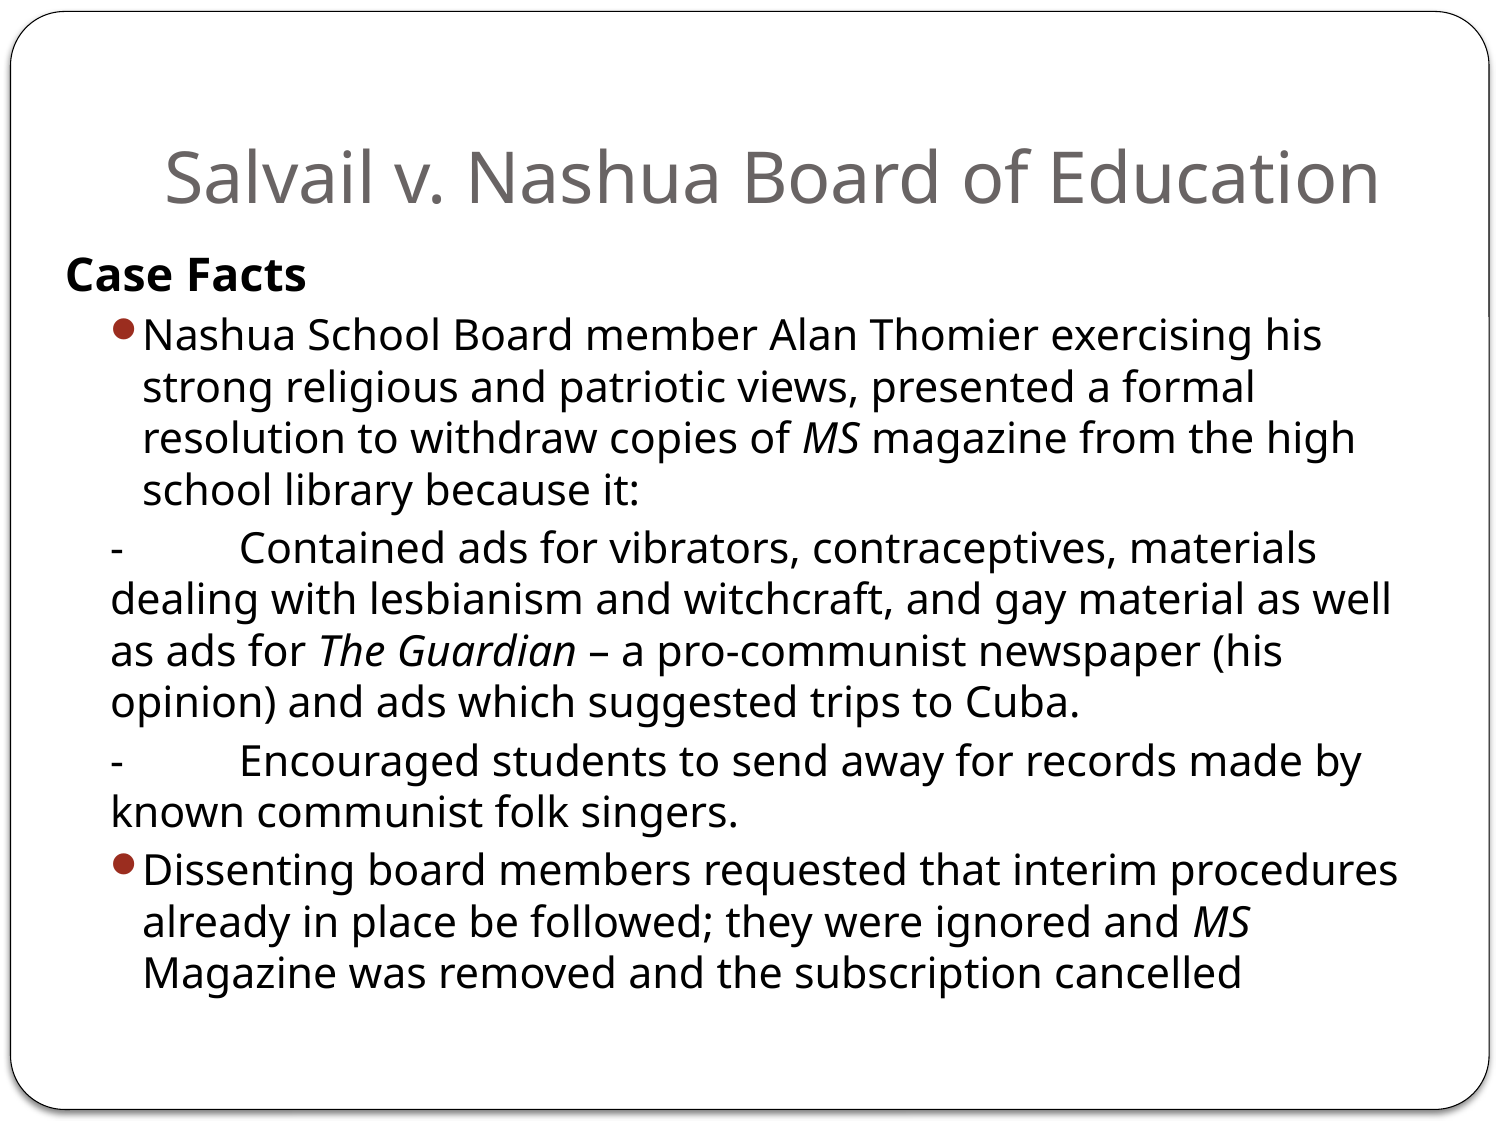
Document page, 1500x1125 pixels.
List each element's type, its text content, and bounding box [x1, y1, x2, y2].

title Salvail v. Nashua Board of Education [150, 45, 1425, 233]
list Case Facts Nashua School Board member Alan Thomier exercising his strong religious and patriotic views, presented a formal resolution to withdraw copies of MS magazine from the high school library because it: - Contained ads for vibrators, contraceptives, materials dealing with lesbianism and witchcraft, and gay material as well as ads for The Guardian – a pro-communist newspaper (his opinion) and ads which suggested trips to Cuba. - Encouraged students to send away for records made by known communist folk singers. Dissenting board members requested that interim procedures already in place be followed; they were ignored and MS Magazine was removed and the subscription cancelled [50, 237, 1425, 1050]
